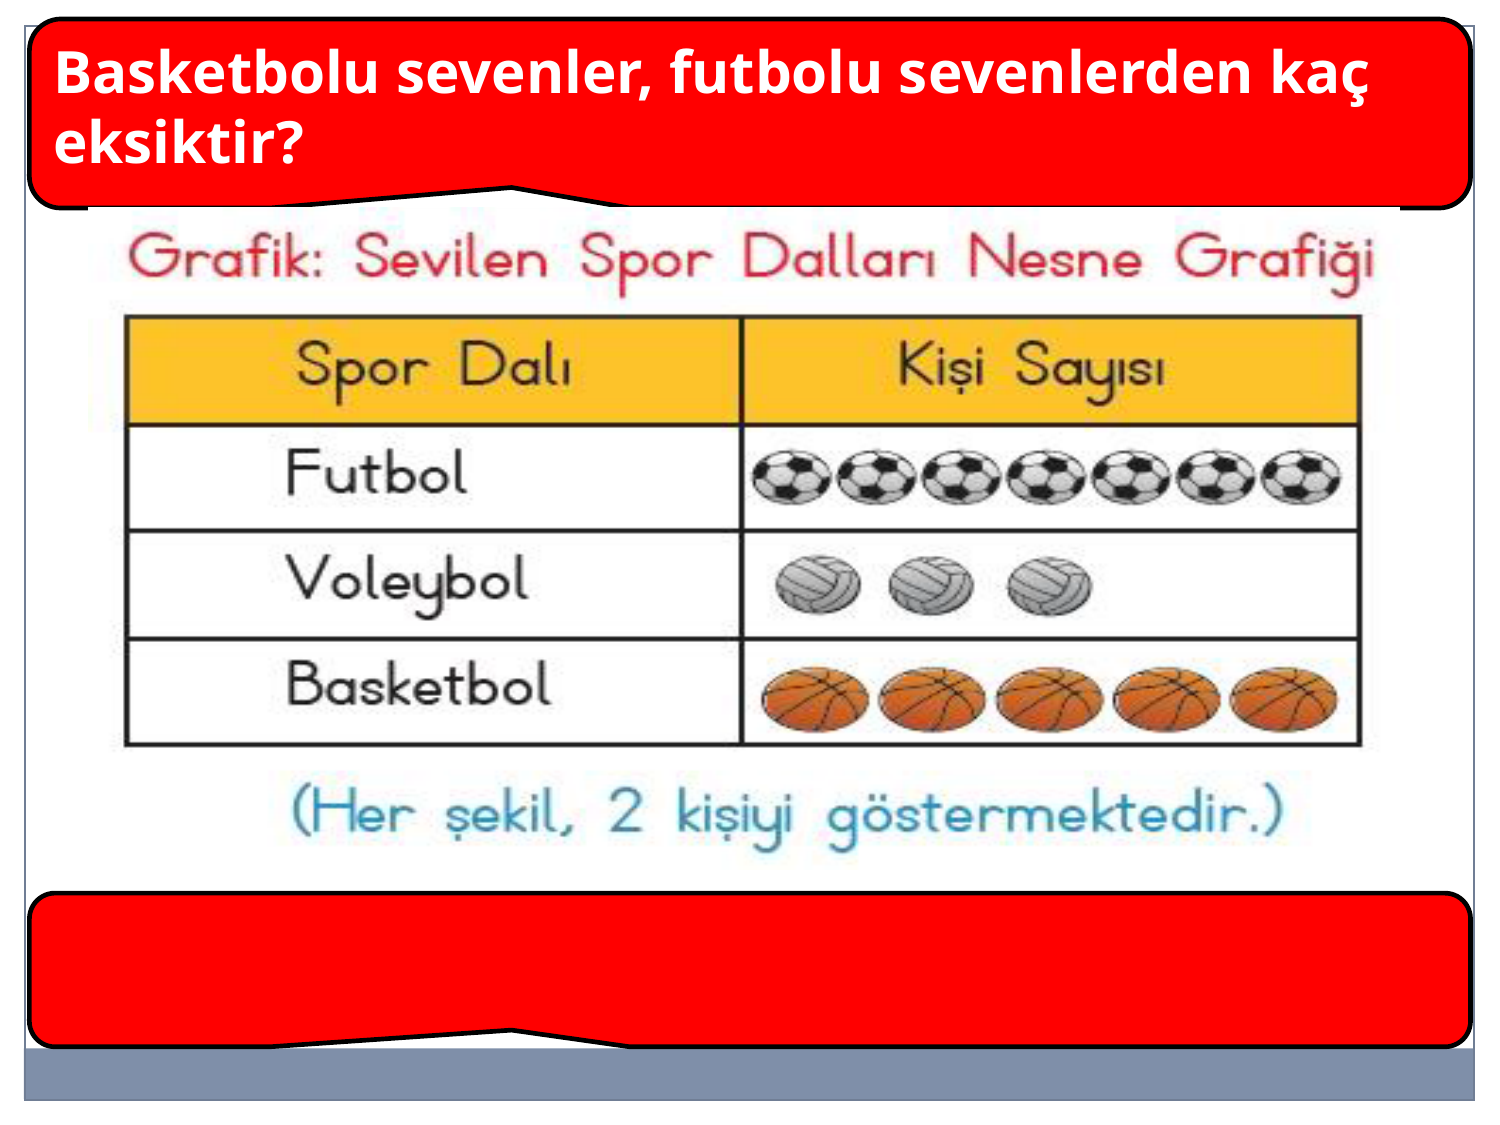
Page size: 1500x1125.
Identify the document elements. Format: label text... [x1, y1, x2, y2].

picture [88, 207, 1400, 870]
text_box [29, 893, 1471, 1047]
text_box Basketbolu sevenler, futbolu sevenlerden kaç eksiktir? [29, 18, 1471, 209]
